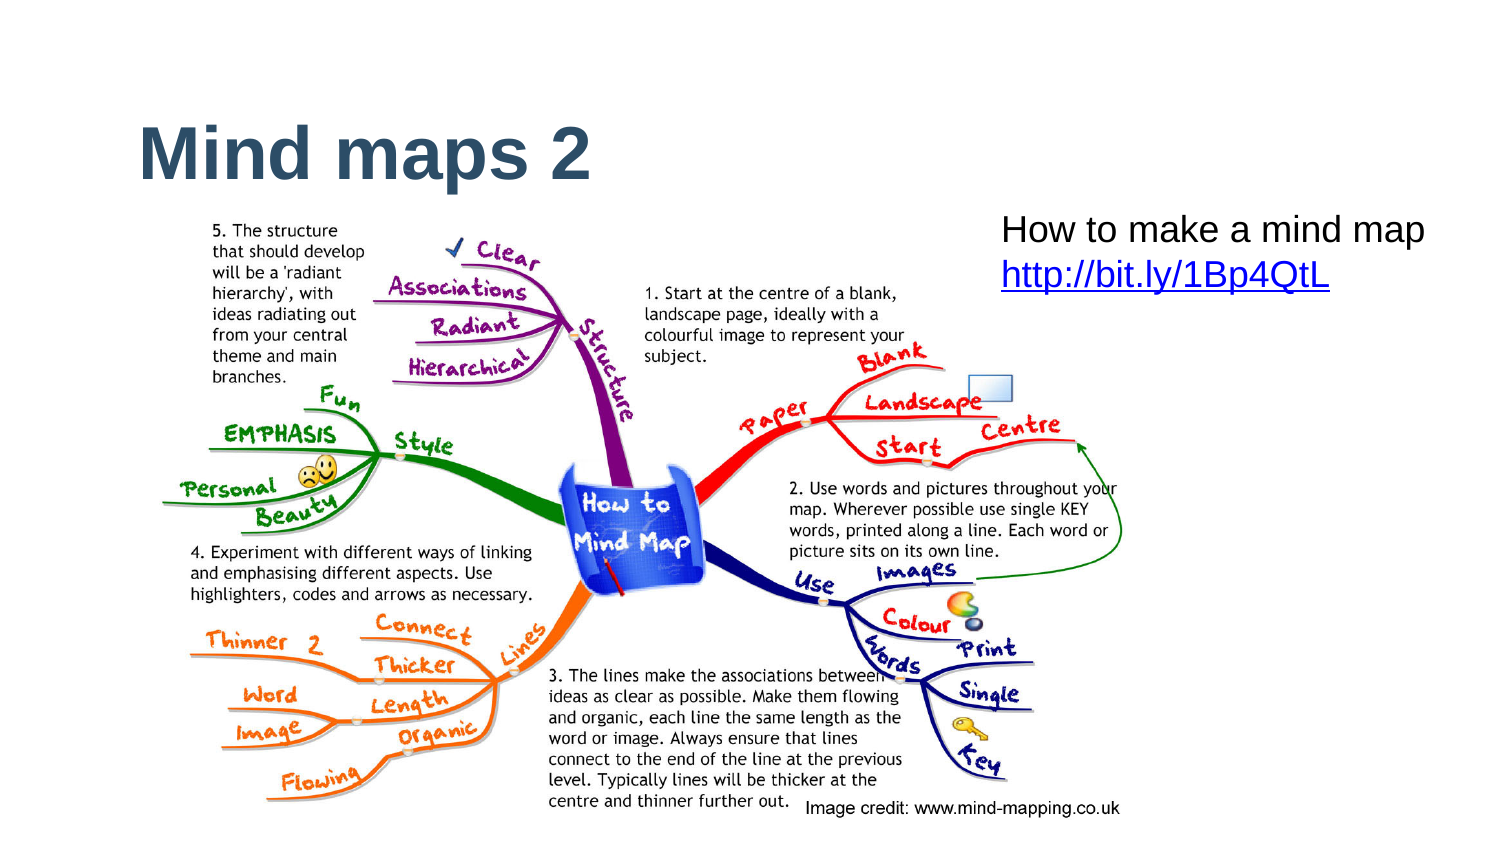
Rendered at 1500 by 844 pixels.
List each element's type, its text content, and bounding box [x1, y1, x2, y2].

text_box How to make a mind map http://bit.ly/1Bp4QtL [986, 197, 1453, 303]
title Mind maps 2 [123, 79, 1412, 220]
picture [159, 208, 1129, 822]
